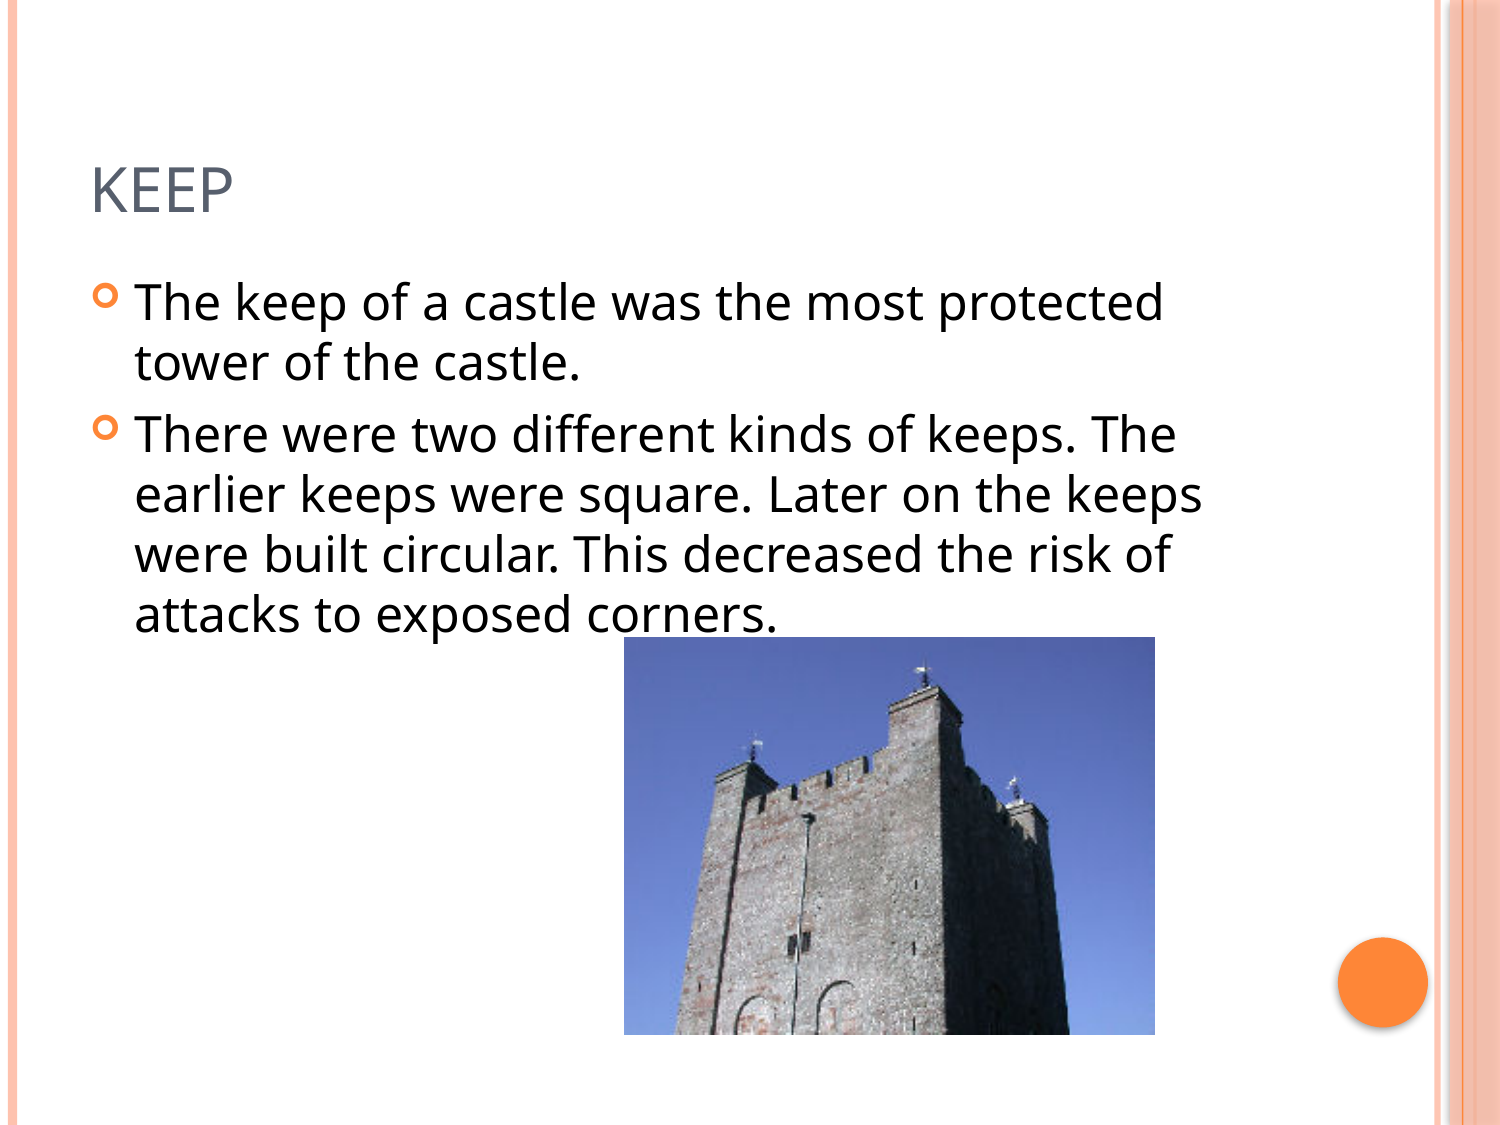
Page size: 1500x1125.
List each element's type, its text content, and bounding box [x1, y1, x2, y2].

picture [624, 636, 1156, 1035]
list The keep of a castle was the most protected tower of the castle. There were two different kinds of keeps. The earlier keeps were square. Later on the keeps were built circular. This decreased the risk of attacks to exposed corners. [75, 262, 1300, 1062]
title Keep [75, 45, 1300, 233]
